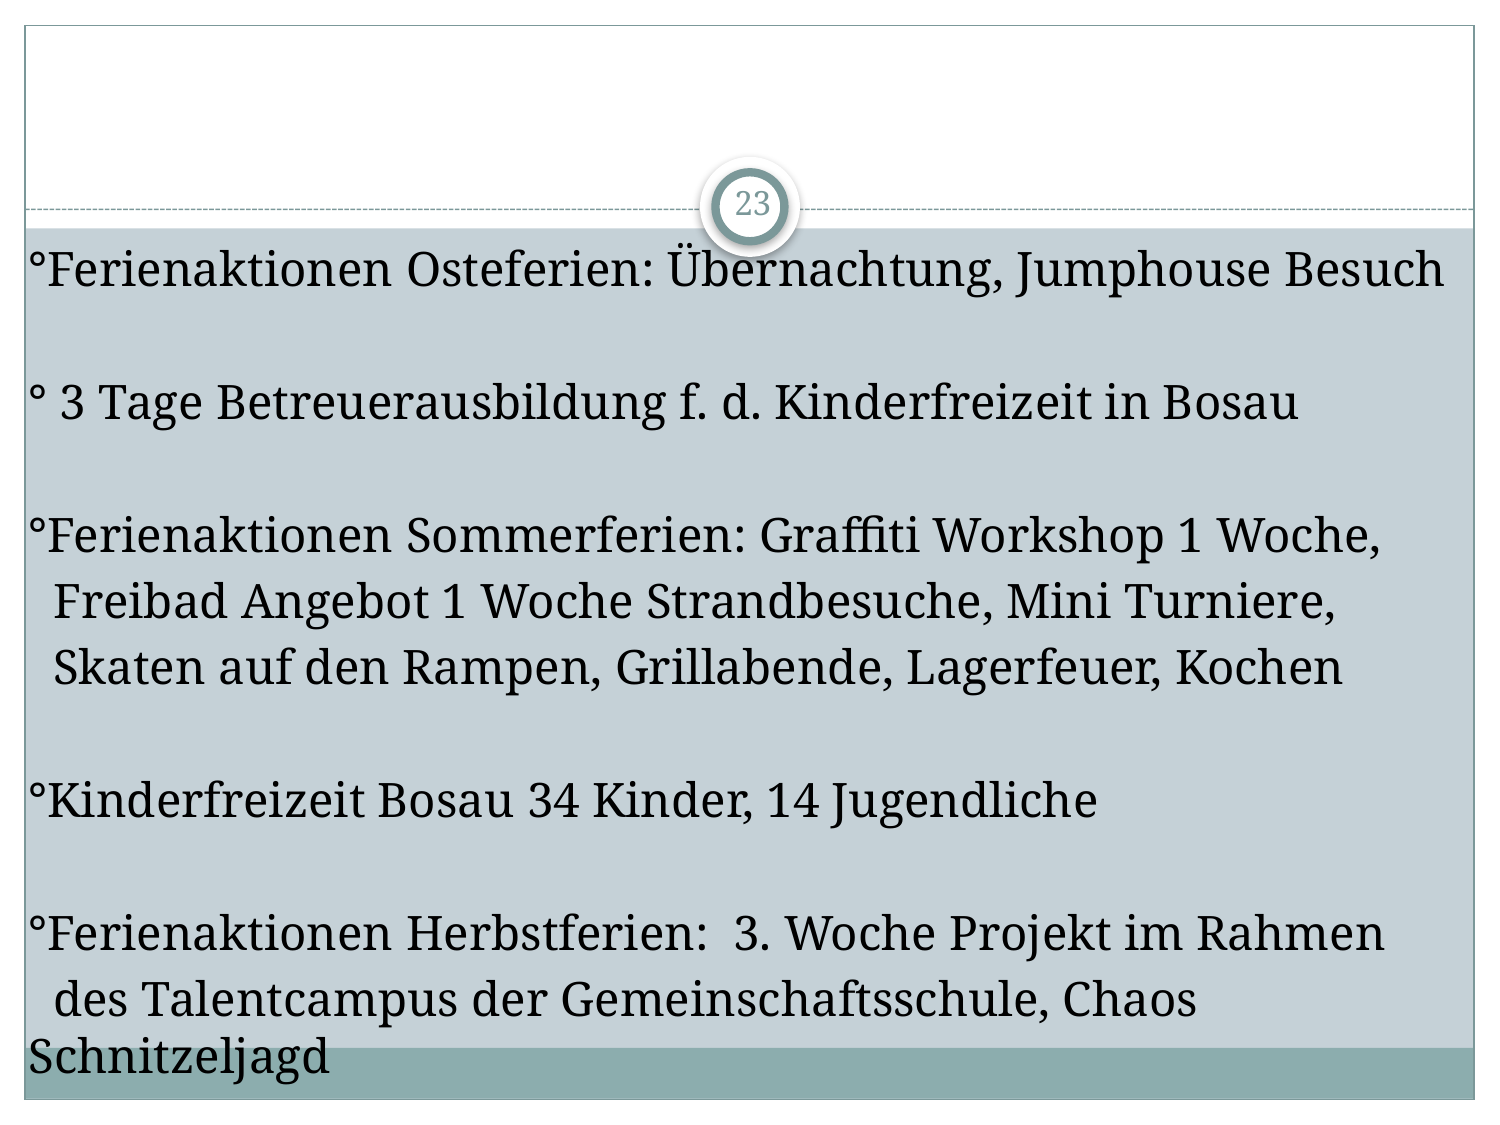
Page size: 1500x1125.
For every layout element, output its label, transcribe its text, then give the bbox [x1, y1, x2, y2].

list °Ferienaktionen Osteferien: Übernachtung, Jumphouse Besuch ° 3 Tage Betreuerausbildung f. d. Kinderfreizeit in Bosau °Ferienaktionen Sommerferien: Graffiti Workshop 1 Woche, Freibad Angebot 1 Woche Strandbesuche, Mini Turniere, Skaten auf den Rampen, Grillabende, Lagerfeuer, Kochen °Kinderfreizeit Bosau 34 Kinder, 14 Jugendliche °Ferienaktionen Herbstferien: 3. Woche Projekt im Rahmen des Talentcampus der Gemeinschaftsschule, Chaos Schnitzeljagd [3, 231, 1500, 1094]
slide_number 23 [715, 168, 791, 231]
